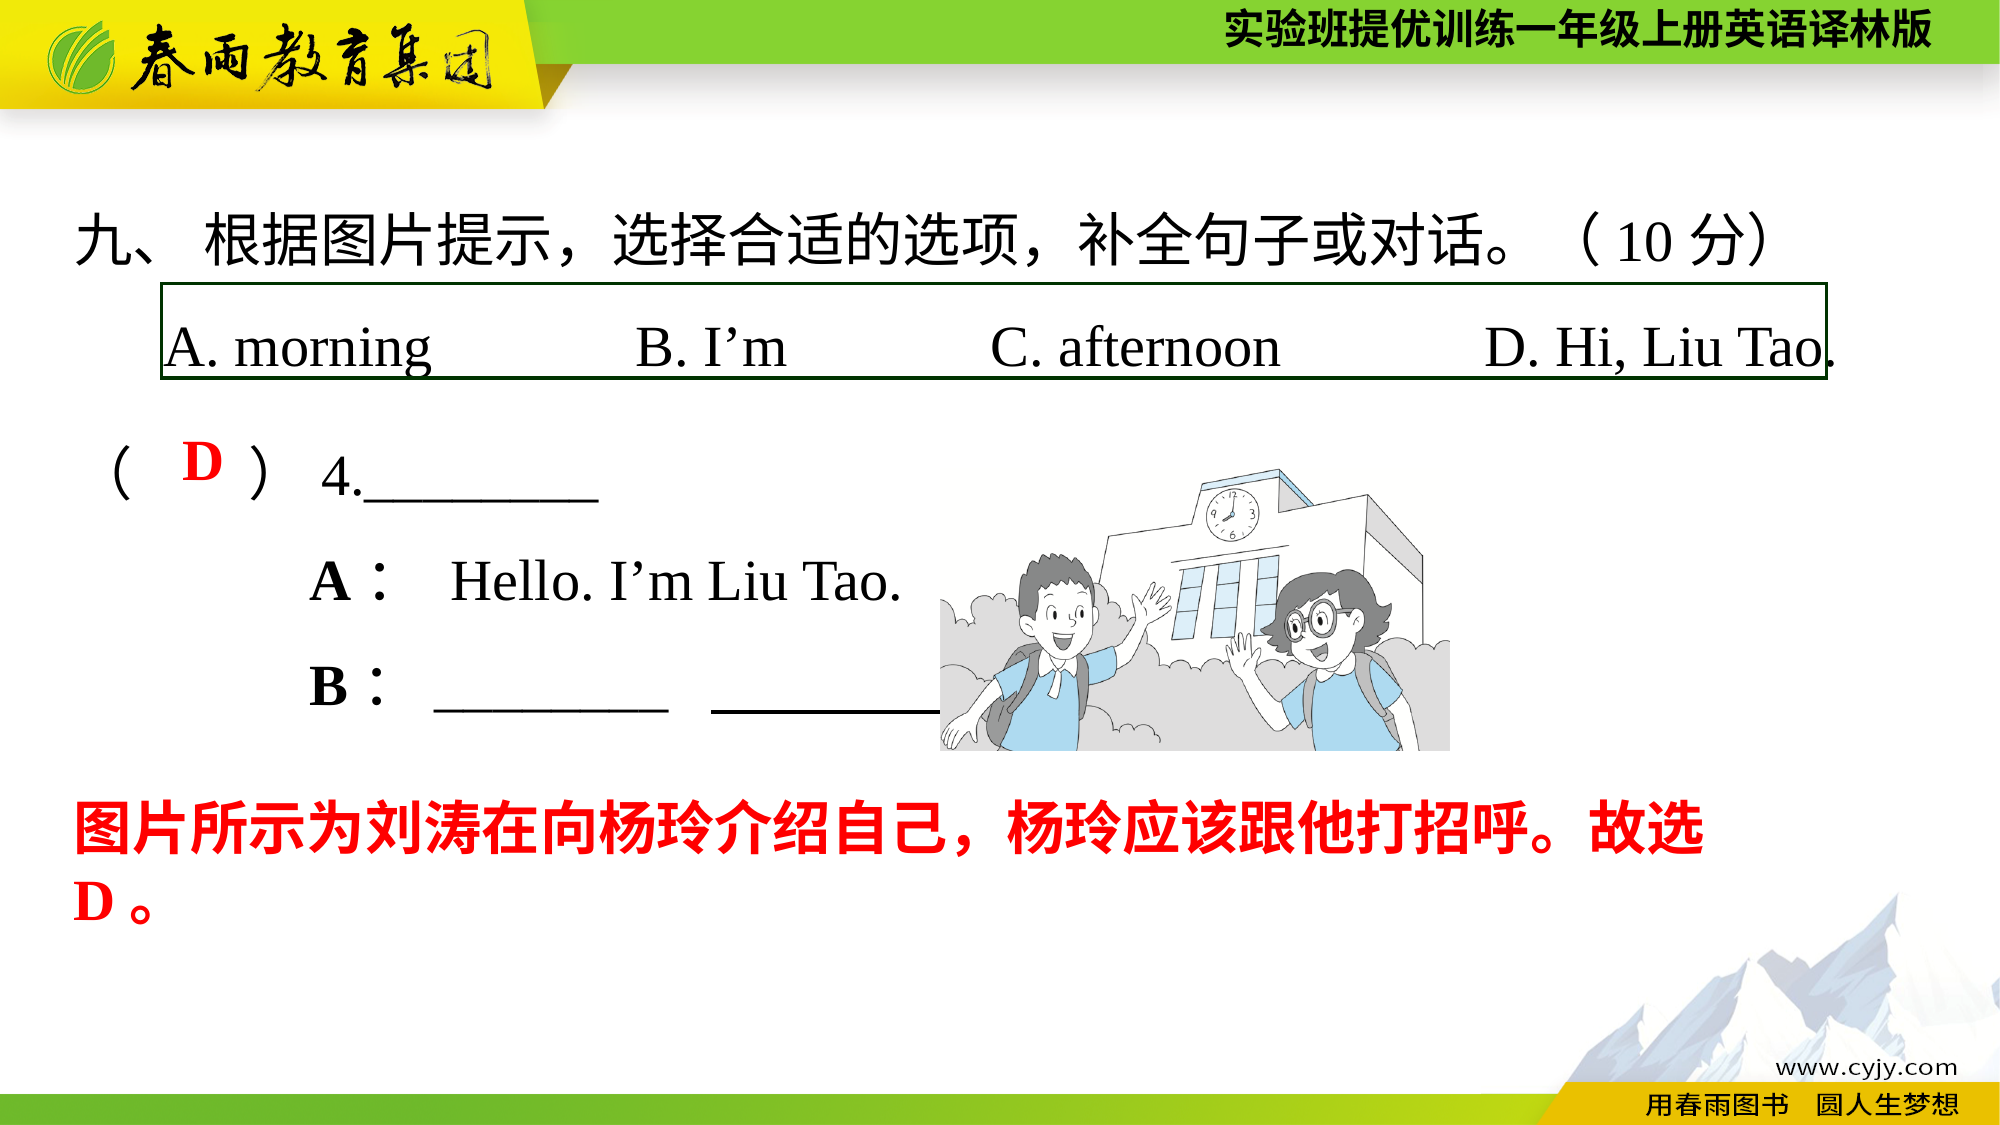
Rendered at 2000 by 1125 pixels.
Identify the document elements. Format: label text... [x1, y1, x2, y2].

list （ ）4.________ A： Hello. I’m Liu Tao. B：________ [59, 424, 1944, 728]
text_box 图片所示为刘涛在向杨玲介绍自己，杨玲应该跟他打招呼。故选D。 [59, 784, 1839, 940]
text_box [161, 283, 1827, 379]
text_box D [167, 424, 240, 500]
picture [0, 0, 2000, 1125]
text_box 九、 根据图片提示，选择合适的选项，补全句子或对话。（10分） A. morning B. I’m C. afternoon D. Hi, Liu Tao. [59, 160, 1944, 424]
